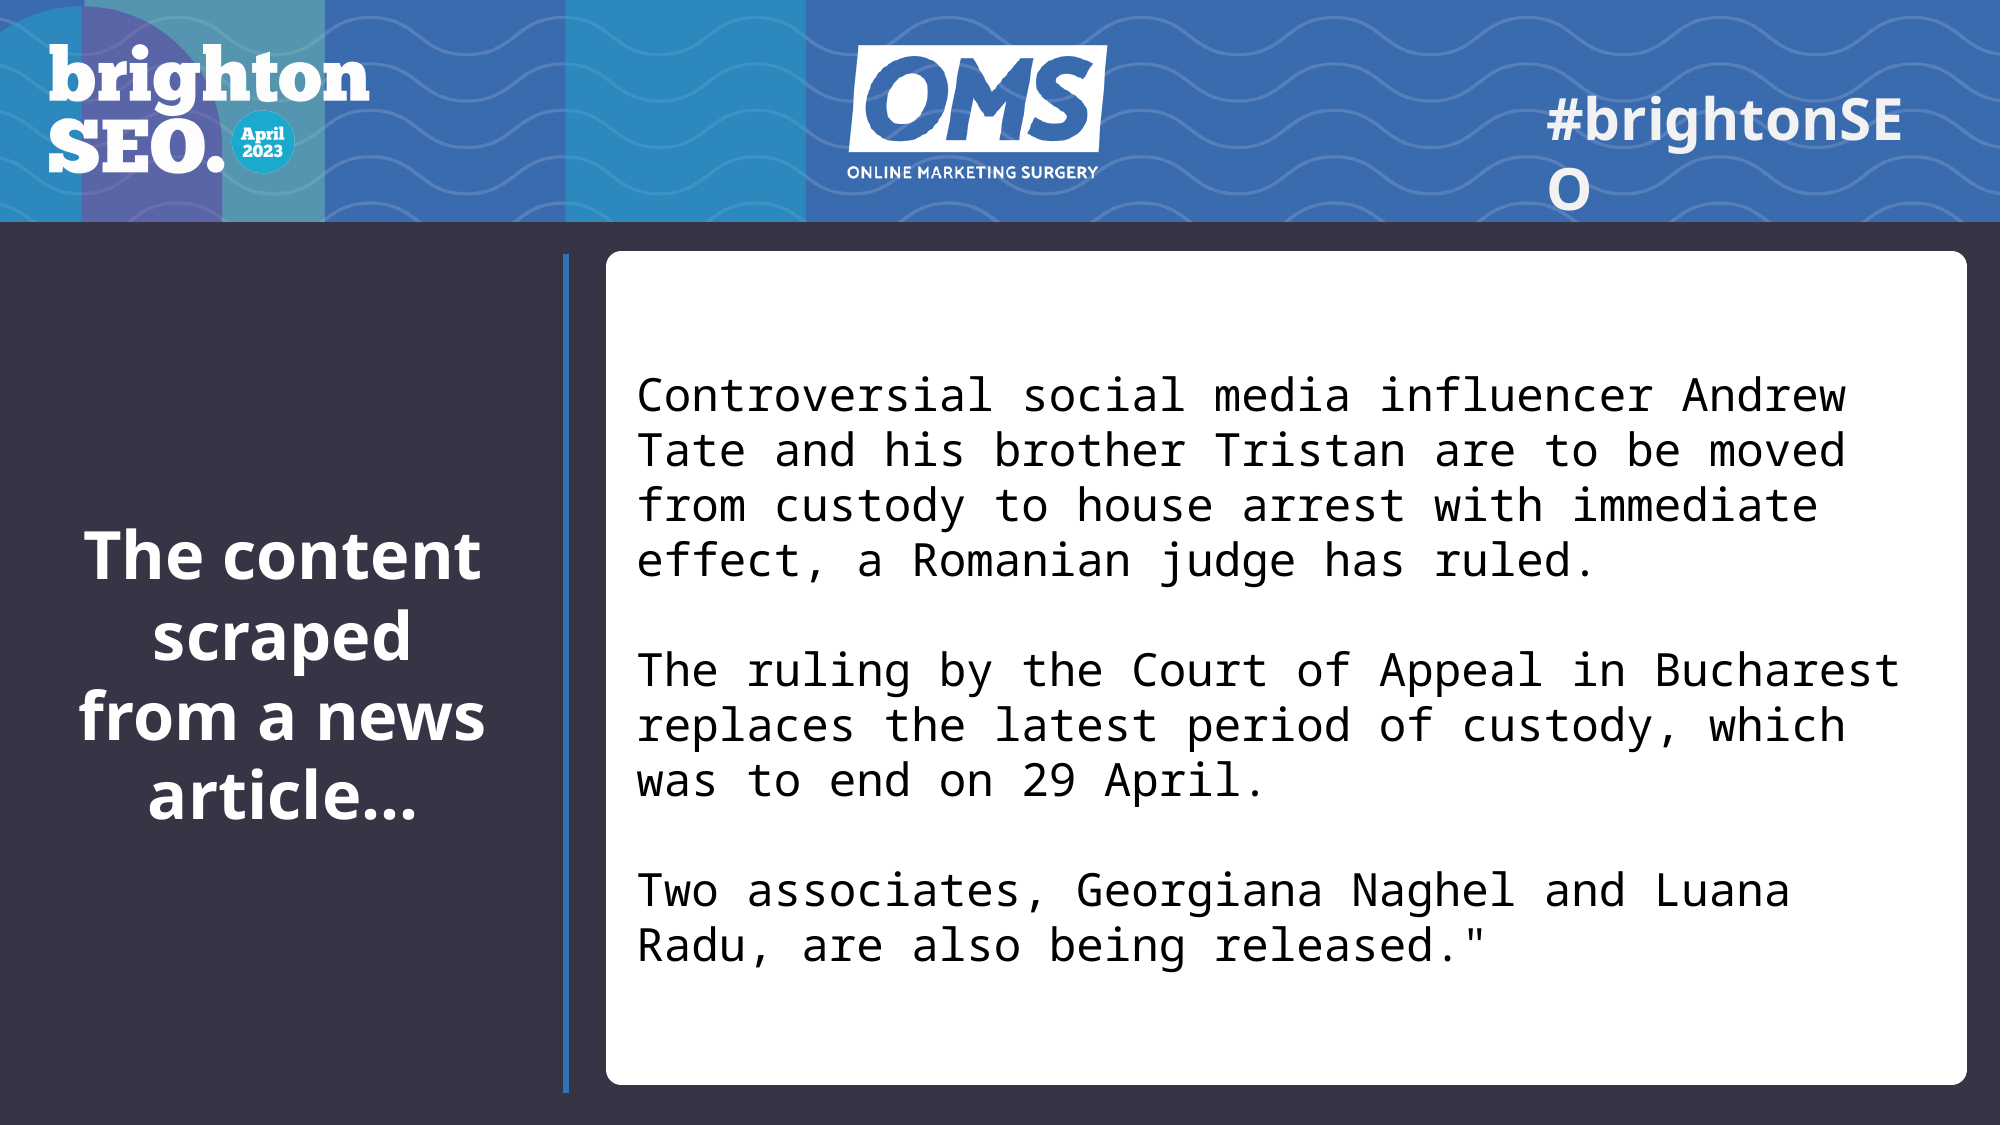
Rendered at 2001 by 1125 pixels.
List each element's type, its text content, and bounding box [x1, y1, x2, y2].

text_box The content scraped from a news article… [32, 253, 534, 1093]
text_box #brightonSEO [1531, 222, 1952, 230]
text_box Controversial social media influencer Andrew Tate and his brother Tristan are to be moved from custody to house arrest with immediate effect, a Romanian judge has ruled. The ruling by the Court of Appeal in Bucharest replaces the latest period of custody, which was to end on 29 April. Two associates, Georgiana Naghel and Luana Radu, are also being released." [621, 266, 1952, 1070]
picture [0, 0, 2000, 222]
